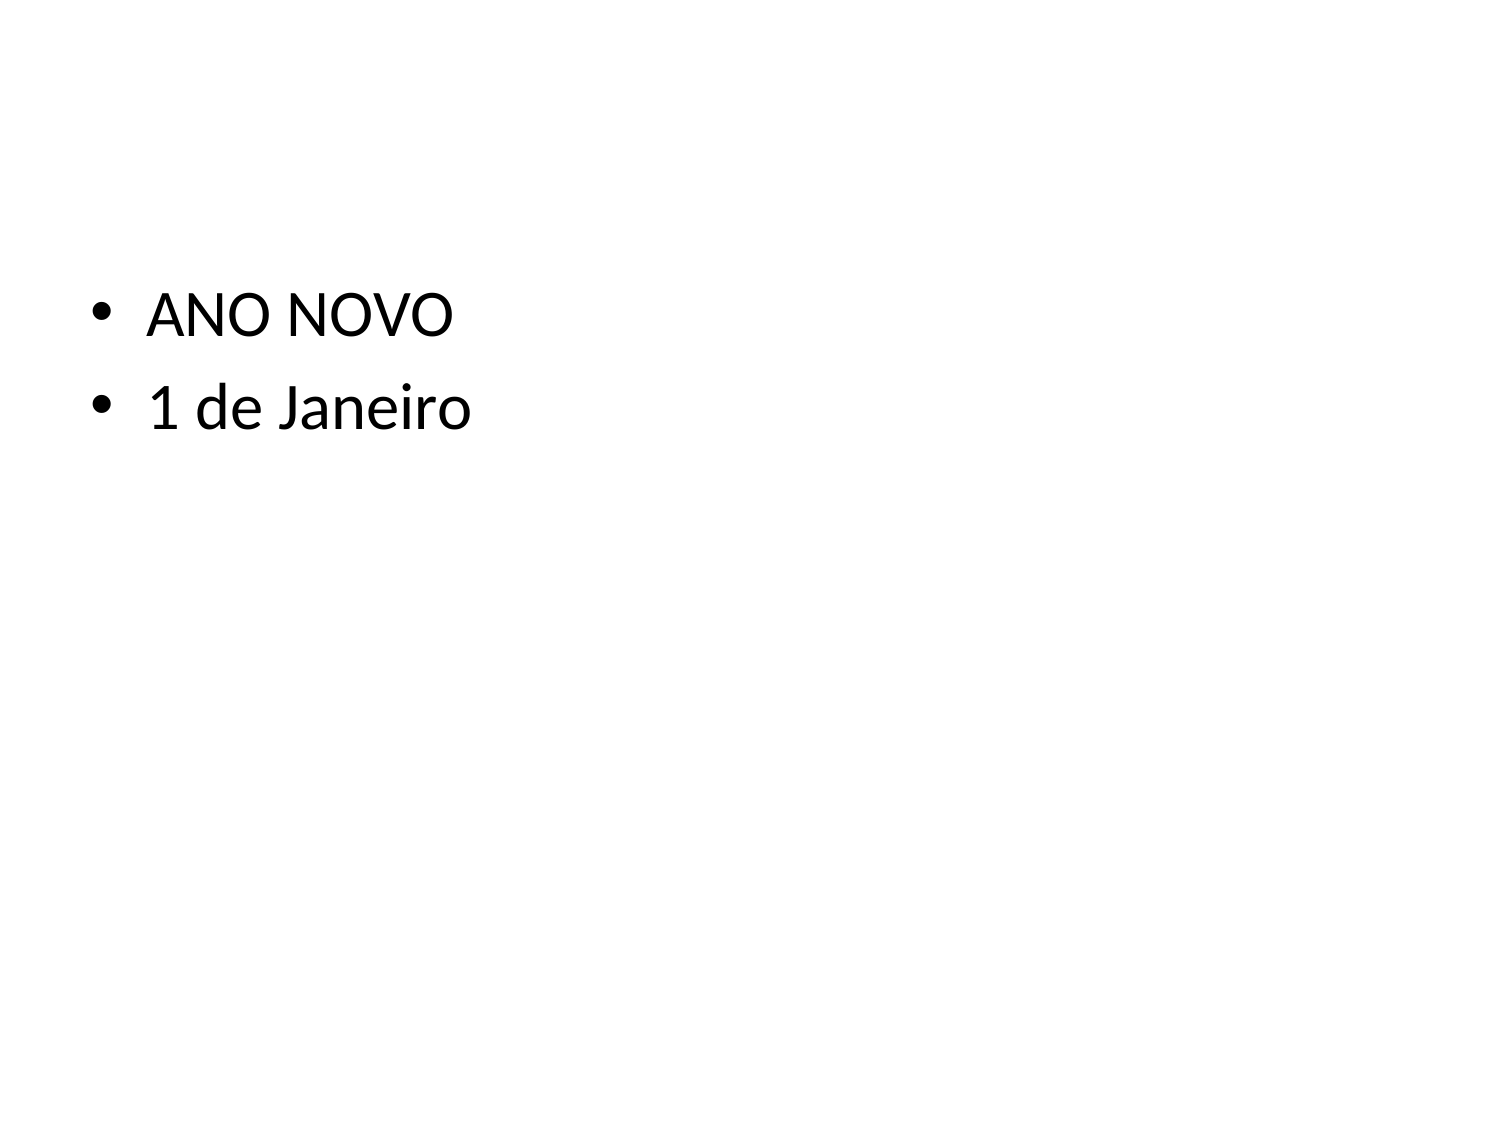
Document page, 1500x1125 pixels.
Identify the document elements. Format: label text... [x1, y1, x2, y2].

list ANO NOVO 1 de Janeiro [75, 262, 1425, 1005]
